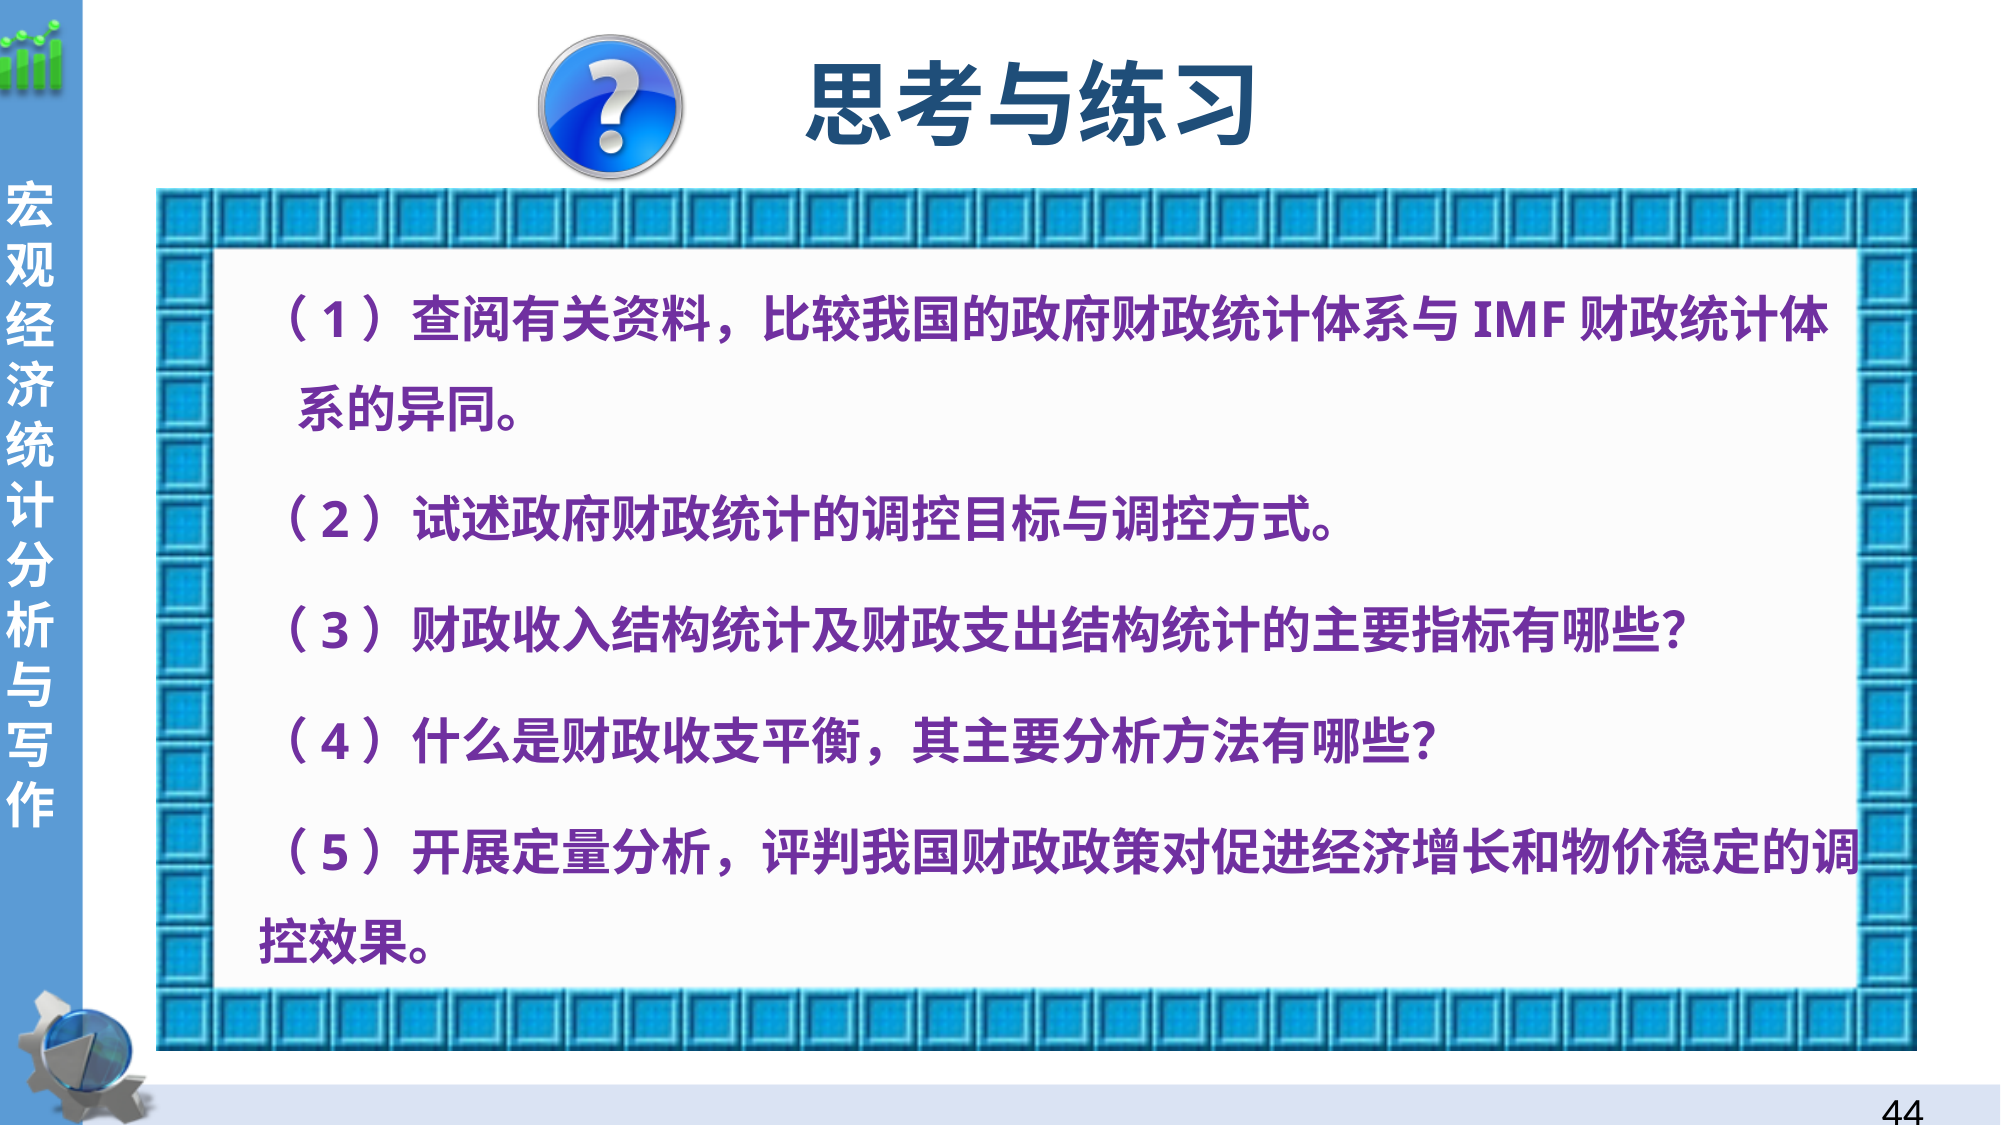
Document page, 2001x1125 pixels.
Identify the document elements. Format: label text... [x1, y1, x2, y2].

text_box 43 [1786, 1085, 1940, 1125]
picture [0, 0, 2001, 1125]
title 思考与练习 [220, 0, 1844, 188]
picture [536, 33, 687, 184]
